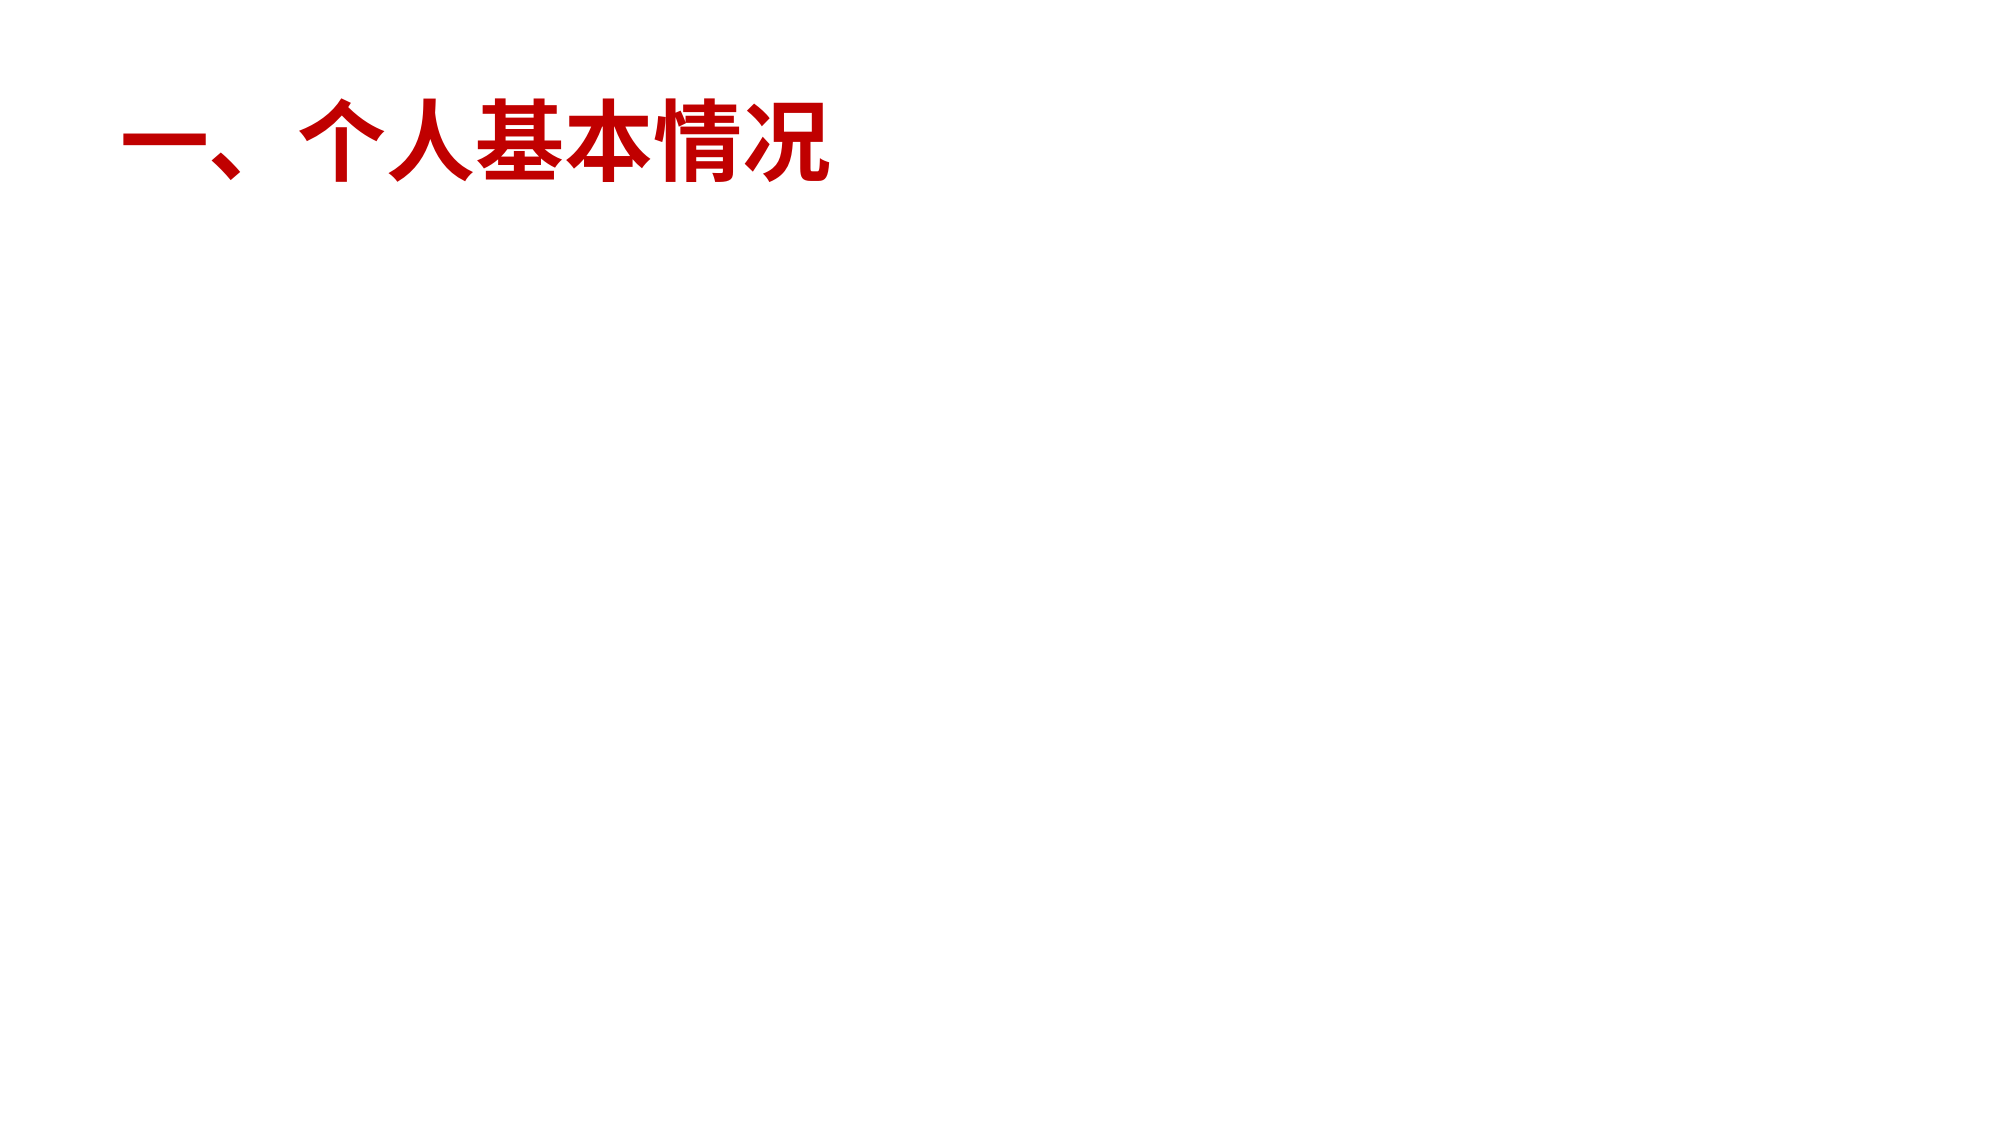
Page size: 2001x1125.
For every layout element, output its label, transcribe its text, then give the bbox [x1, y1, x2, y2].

title 一、个人基本情况 [99, 44, 1901, 233]
